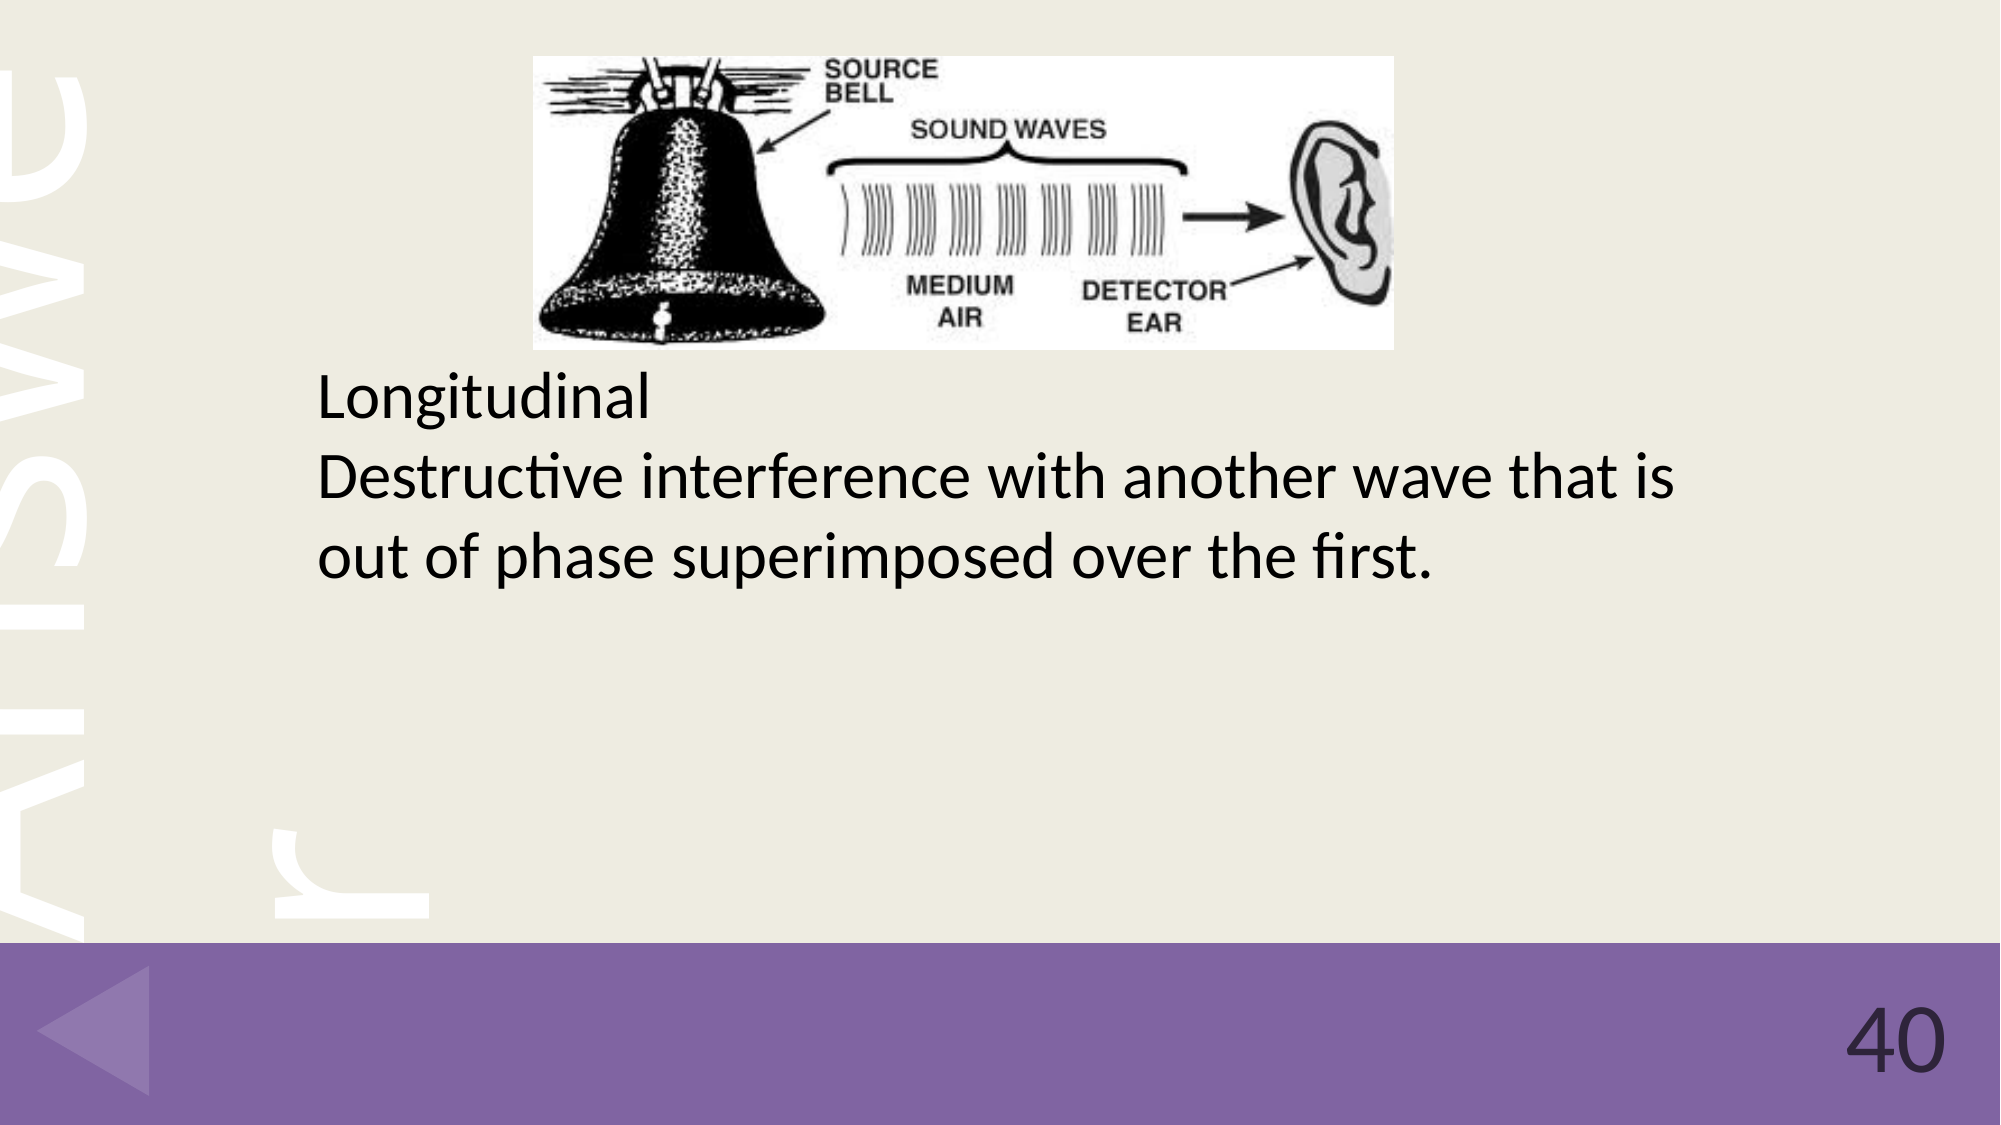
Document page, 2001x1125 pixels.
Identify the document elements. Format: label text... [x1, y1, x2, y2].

list 40 [1494, 967, 1963, 1097]
title Category 4 [99, 45, 1900, 233]
picture [532, 56, 1394, 351]
list Longitudinal Destructive interference with another wave that is out of phase superimposed over the first. [302, 307, 1760, 636]
